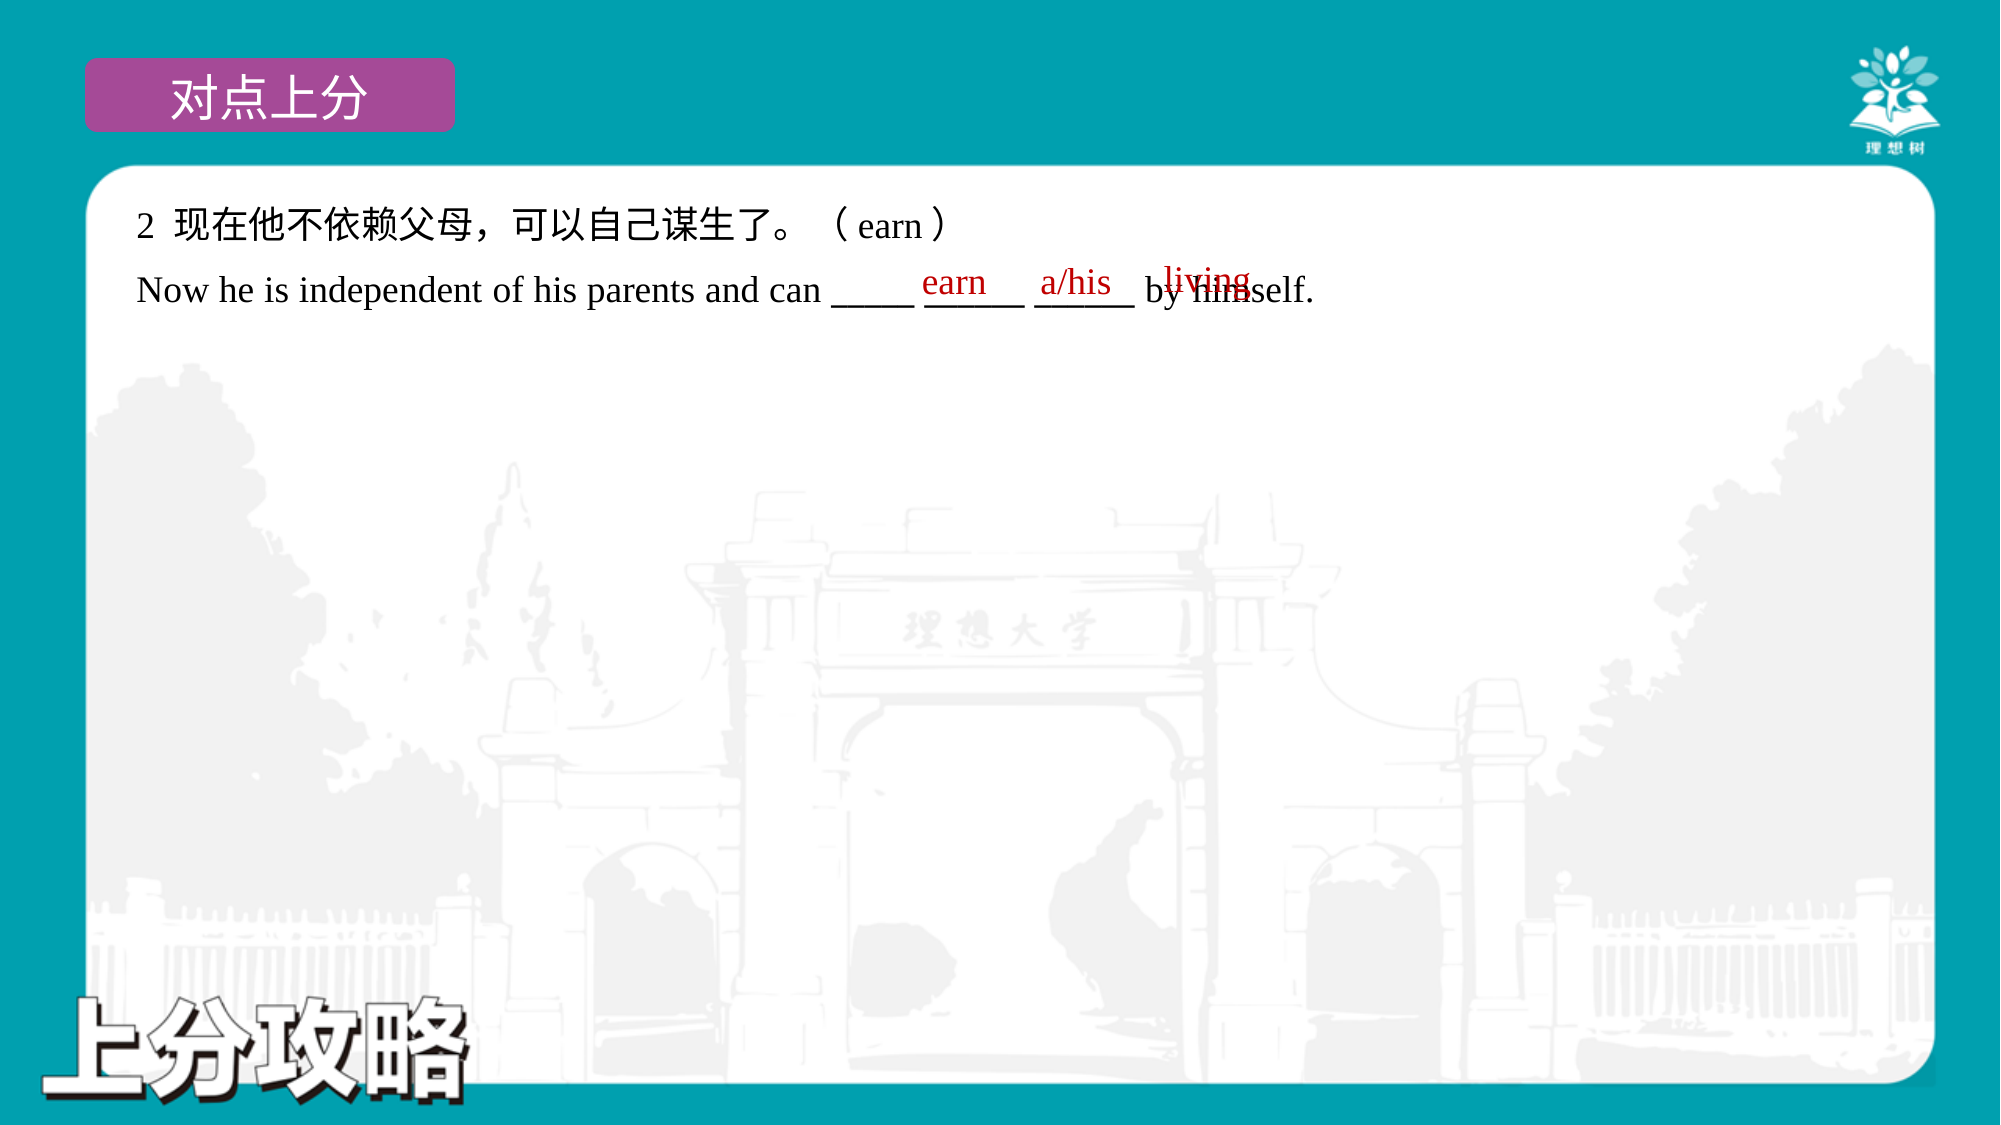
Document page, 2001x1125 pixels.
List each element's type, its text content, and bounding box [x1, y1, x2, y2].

picture [0, 0, 2000, 1125]
text_box earn [908, 237, 1001, 296]
text_box a/his [1026, 237, 1126, 296]
text_box living [1149, 235, 1265, 294]
text_box 2 现在他不依赖父母，可以自己谋生了。（earn） Now he is independent of his parents and can _____ ______ ______ by himself. [136, 177, 1865, 304]
